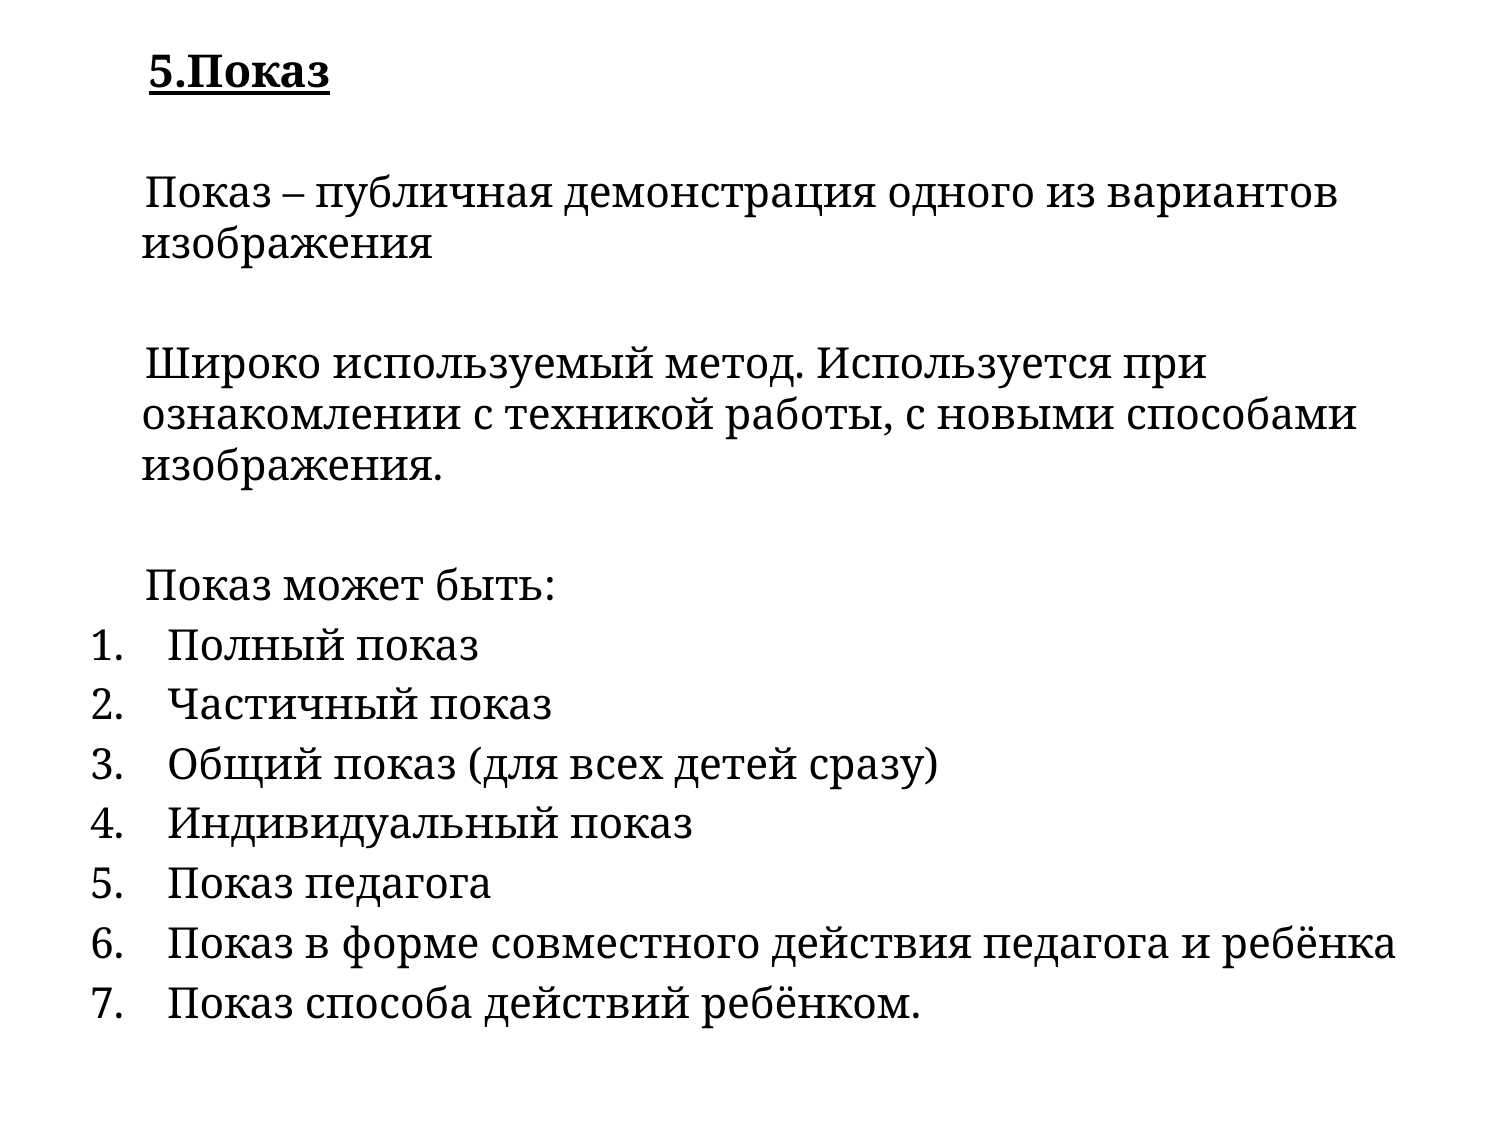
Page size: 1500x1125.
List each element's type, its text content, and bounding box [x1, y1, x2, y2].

list 5.Показ Показ – публичная демонстрация одного из вариантов изображения Широко используемый метод. Используется при ознакомлении с техникой работы, с новыми способами изображения. Показ может быть: Полный показ Частичный показ Общий показ (для всех детей сразу) Индивидуальный показ Показ педагога Показ в форме совместного действия педагога и ребёнка Показ способа действий ребёнком. [75, 35, 1425, 1055]
